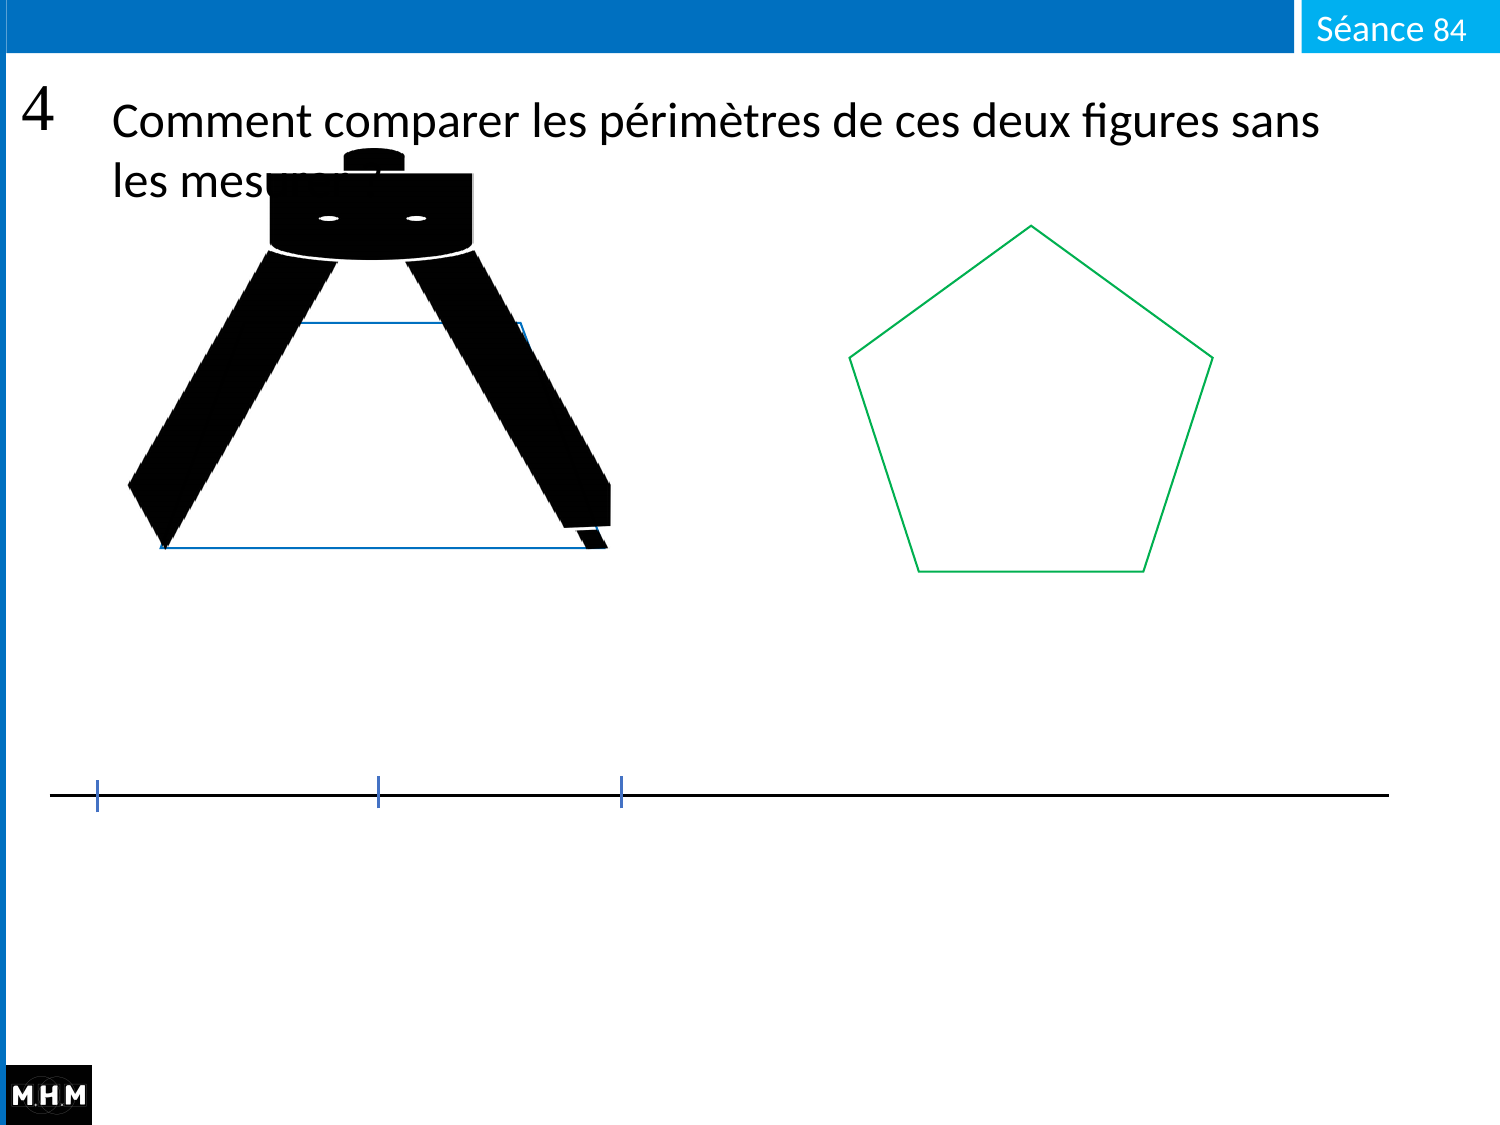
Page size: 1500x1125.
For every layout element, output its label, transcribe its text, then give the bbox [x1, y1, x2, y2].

picture [6, 1065, 92, 1125]
picture [0, 148, 762, 550]
text_box [848, 224, 1214, 573]
text_box Comment comparer les périmètres de ces deux figures sans les mesurer ? [97, 80, 1379, 215]
